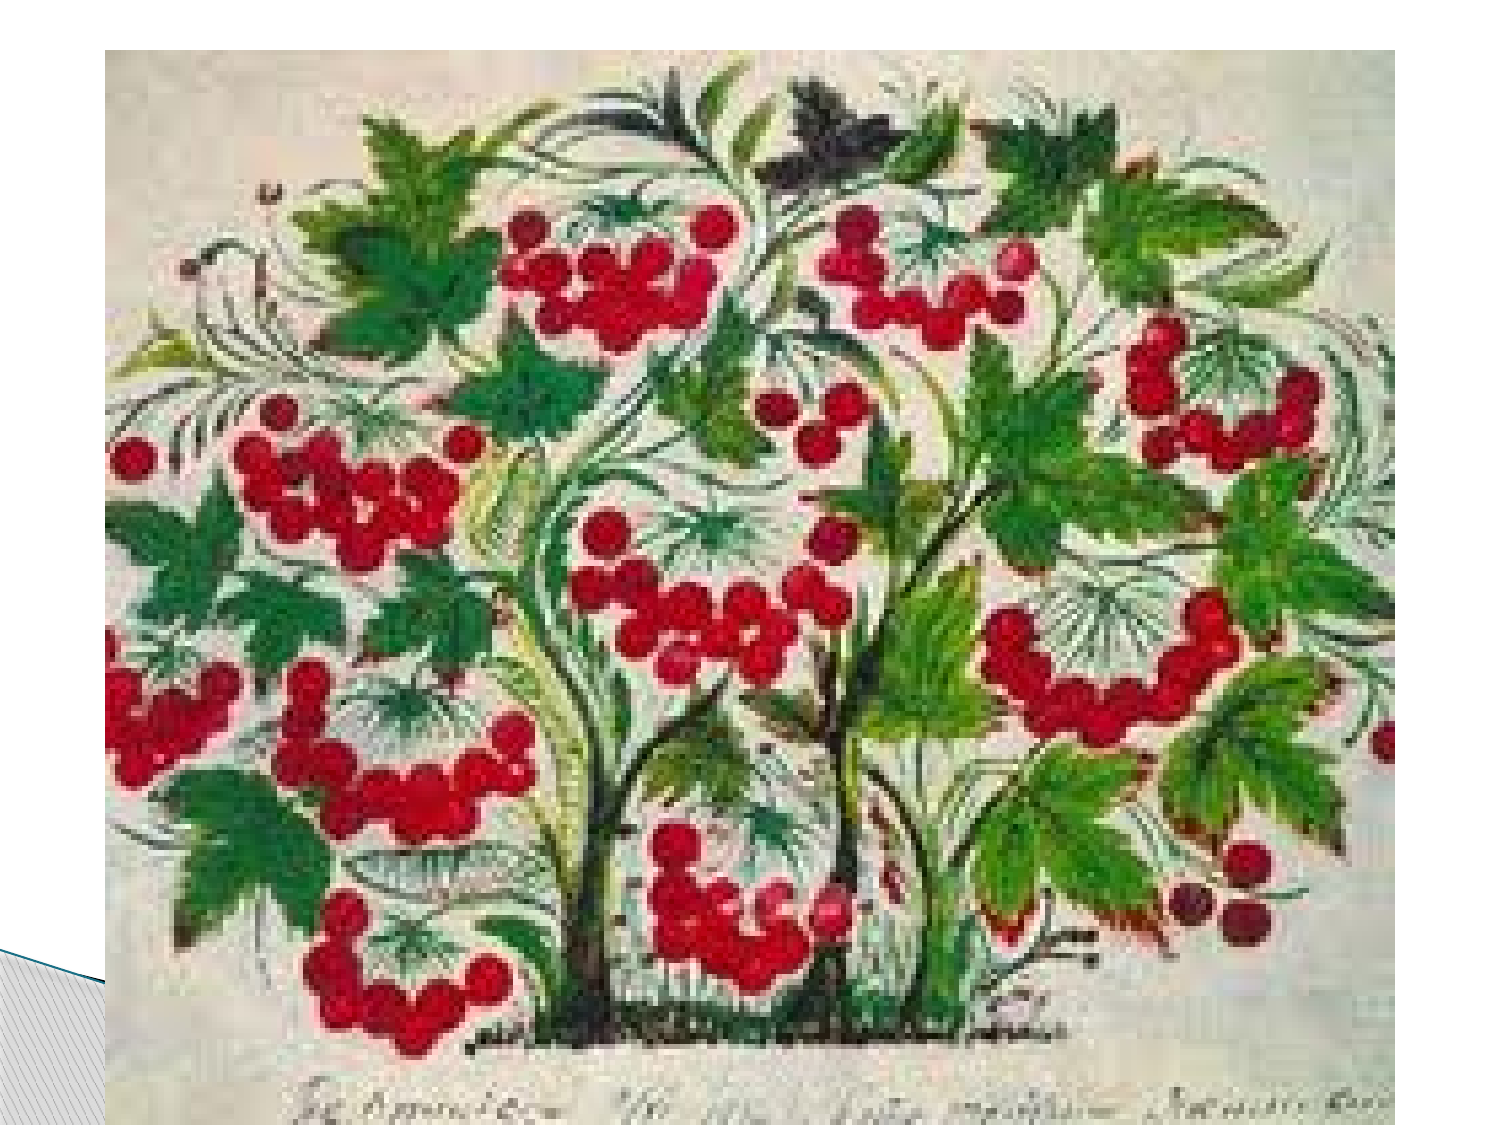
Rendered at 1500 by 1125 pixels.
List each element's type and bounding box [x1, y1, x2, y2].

picture [105, 50, 1395, 1125]
